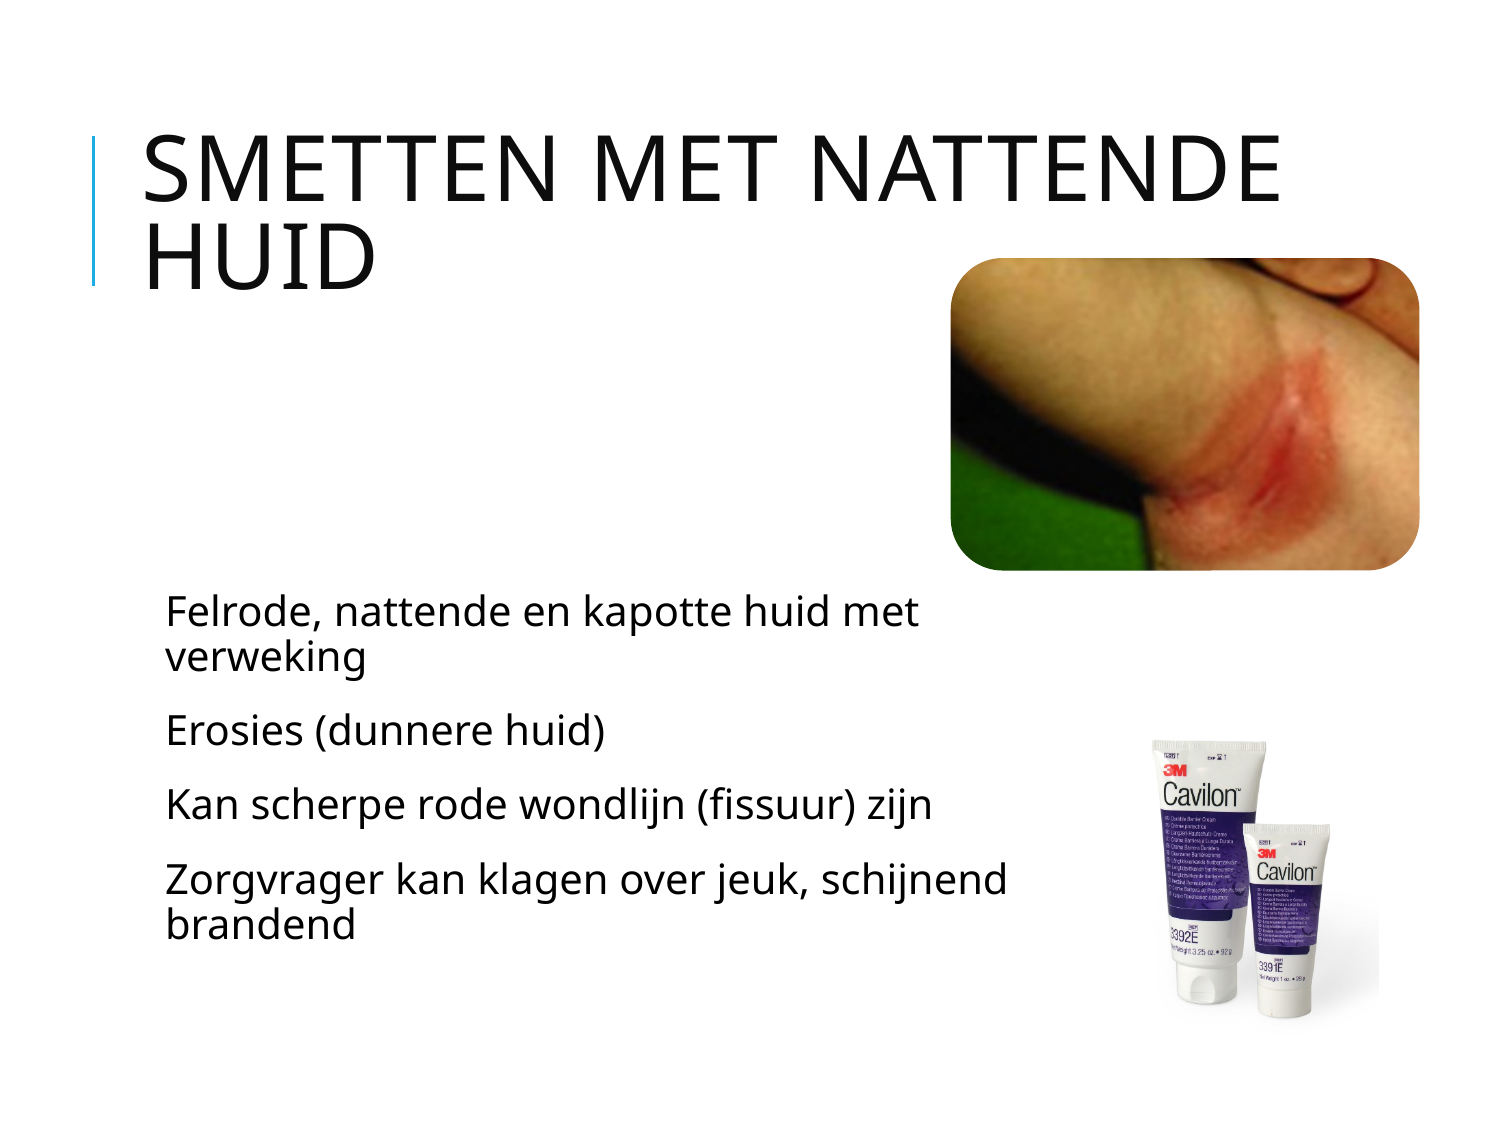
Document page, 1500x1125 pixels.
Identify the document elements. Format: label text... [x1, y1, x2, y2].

list Felrode, nattende en kapotte huid met verweking Erosies (dunnere huid) Kan scherpe rode wondlijn (fissuur) zijn Zorgvrager kan klagen over jeuk, schijnend brandend [142, 583, 1128, 1125]
picture [1127, 727, 1379, 1035]
picture [950, 257, 1420, 571]
title Smetten met nattende huid [126, 96, 1322, 342]
